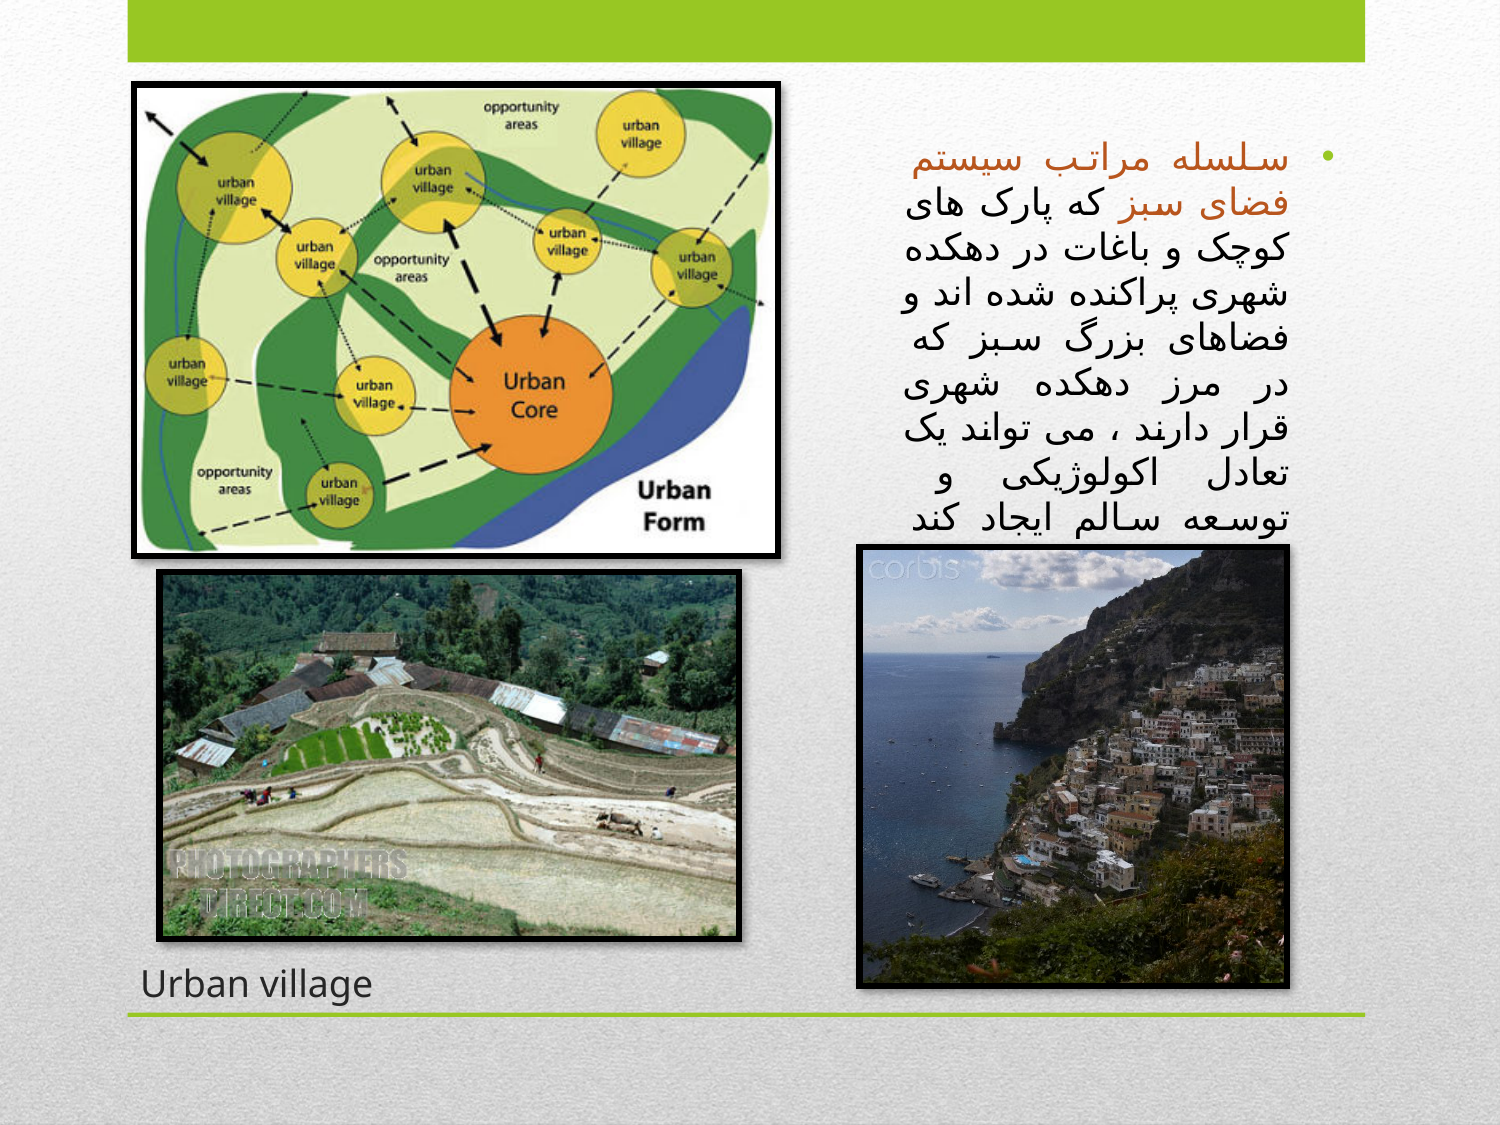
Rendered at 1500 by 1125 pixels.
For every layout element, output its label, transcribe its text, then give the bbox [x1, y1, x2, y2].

picture [0, 0, 1500, 1125]
list سلسله مراتب سیستم فضای سبز که پارک های کوچک و باغات در دهکده شهری پراکنده شده اند و فضاهای بزرگ سبز که در مرز دهکده شهری قرار دارند ، می تواند یک تعادل اکولوژیکی و توسعه سالم ایجاد کند (ALDOUS.1992.56 ) . [887, 125, 1350, 591]
title Urban village [125, 750, 1238, 1013]
